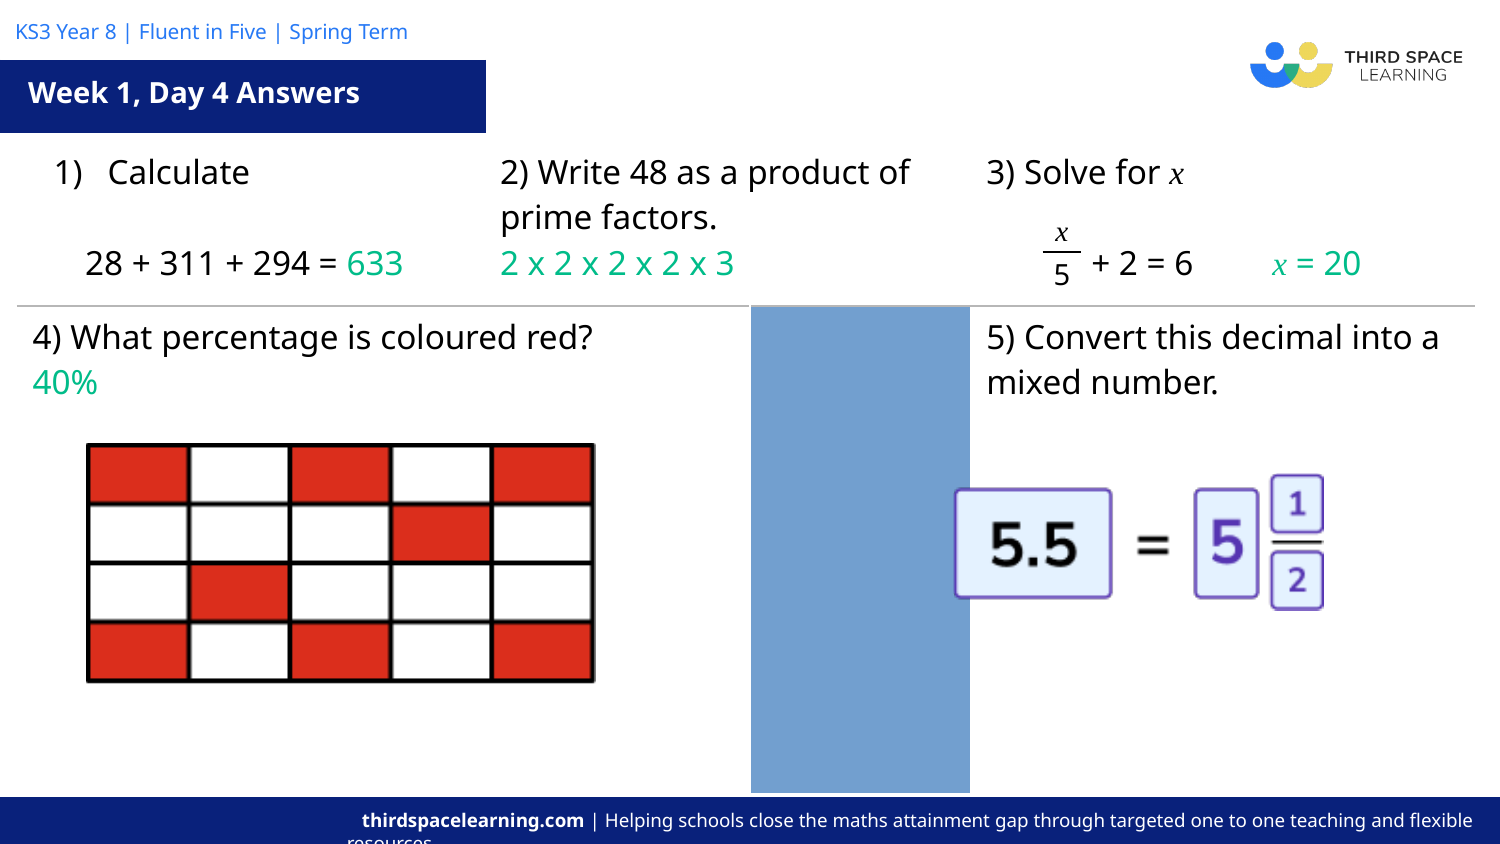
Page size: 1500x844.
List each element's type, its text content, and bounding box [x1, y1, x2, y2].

picture [86, 443, 597, 685]
table_header Calculate 28 + 311 + 294 = 633 [19, 142, 484, 305]
table_cell 5) Convert this decimal into a mixed number. [972, 307, 1474, 792]
table_header 3) Solve for x + 2 = 6 x = 20 [972, 142, 1474, 305]
table_cell 4) What percentage is coloured red? 40% [19, 307, 749, 792]
picture [1250, 33, 1465, 99]
text_box Week 1, Day 4 Answers [13, 59, 383, 125]
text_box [1042, 212, 1082, 292]
table_header 2) Write 48 as a product of prime factors. 2 x 2 x 2 x 2 x 3 [486, 142, 970, 305]
picture [953, 473, 1324, 611]
